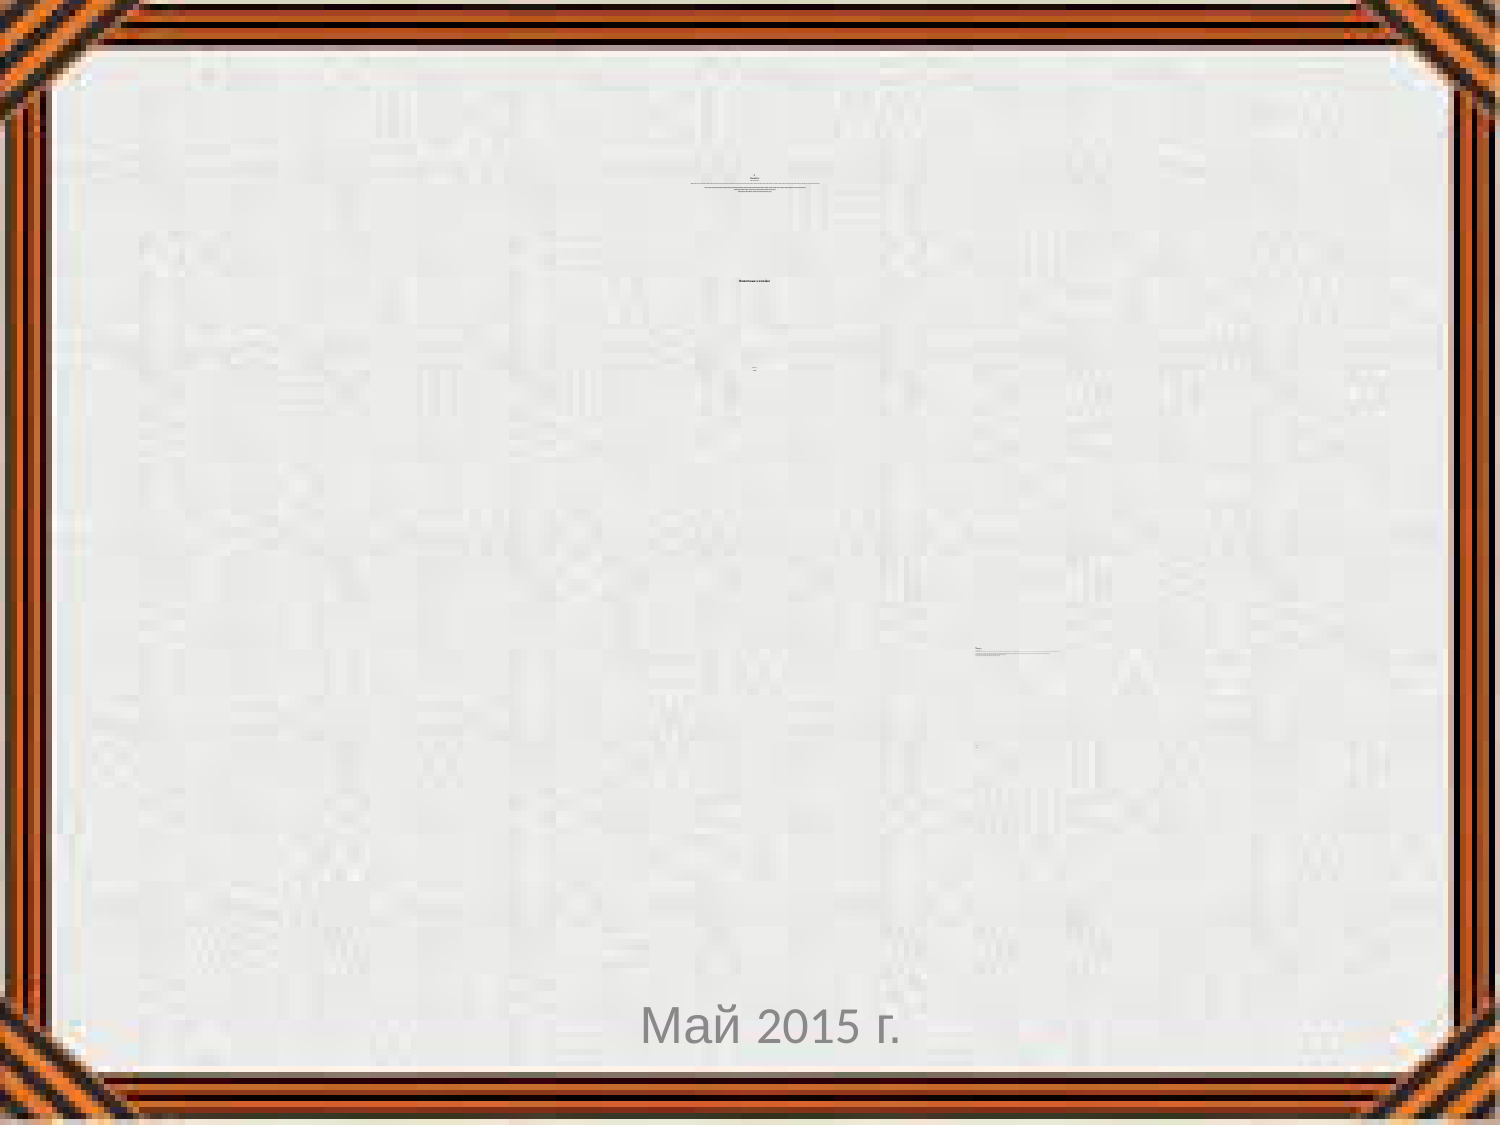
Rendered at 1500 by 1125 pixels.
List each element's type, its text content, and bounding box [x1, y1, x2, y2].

subtitle Май 2015 г. [245, 995, 1297, 1062]
text_box 0 12ьш48-х \=ъхъъъъъъэхх ЭЪхххххззззззззззззззззззззззззззззззззззззззззззззззззззззззззззззззззззззззззззззззззззззззззззззззззззззззззззззззззззззззззззззззззззззззззззззззззззззззззззззззззззз щщщщщщщщщщщщщщщщщщщщщщщщщщщщщщщщщщщщщщщщщщщщщщщщщщщщщщщщщщщщщщщщщщщщщщщщщщщщщщщщщщщщщщщщщщщщщщщщщщщщ щщщщщщщщщщщщщщщщщщщщщщщщщщщщщщщщщщщщщщщщщ щщщщщщщщщщщщщщщщщщщщщщщщщщщщщщщщд .эъз=х-= хщш7 [960, 632, 1448, 774]
title 0 12ьш48-х \=ъхъъъъъъэхх ЭЪхххххззззззззззззззззззззззззззззззззззззззззззззззззззззззззззззззззззззззззззззззззззззззззззззззззззззззззззззззззззззззззззззззззззззззззззззззззззззззззззззззззззз щщщщщщщщщщщщщщщщщщщщщщщщщщщщщщщщщщщщщщщщщщщщщщщщщщщщщщщщщщщщщщщщщщщщщщщщщщщщщщщщщщщщщщщщщщщщщщщщщщщщ щщщщщщщщщщщщщщщщщщщщщщщщщщщщщщщщщщщщщщщщщ щщщщщщщщщщщщщщщщщщщщщщщщщщщщщщщщд Животные на войне .эъз=х-= хщш7 [116, 163, 1393, 406]
picture [0, 0, 1500, 1125]
